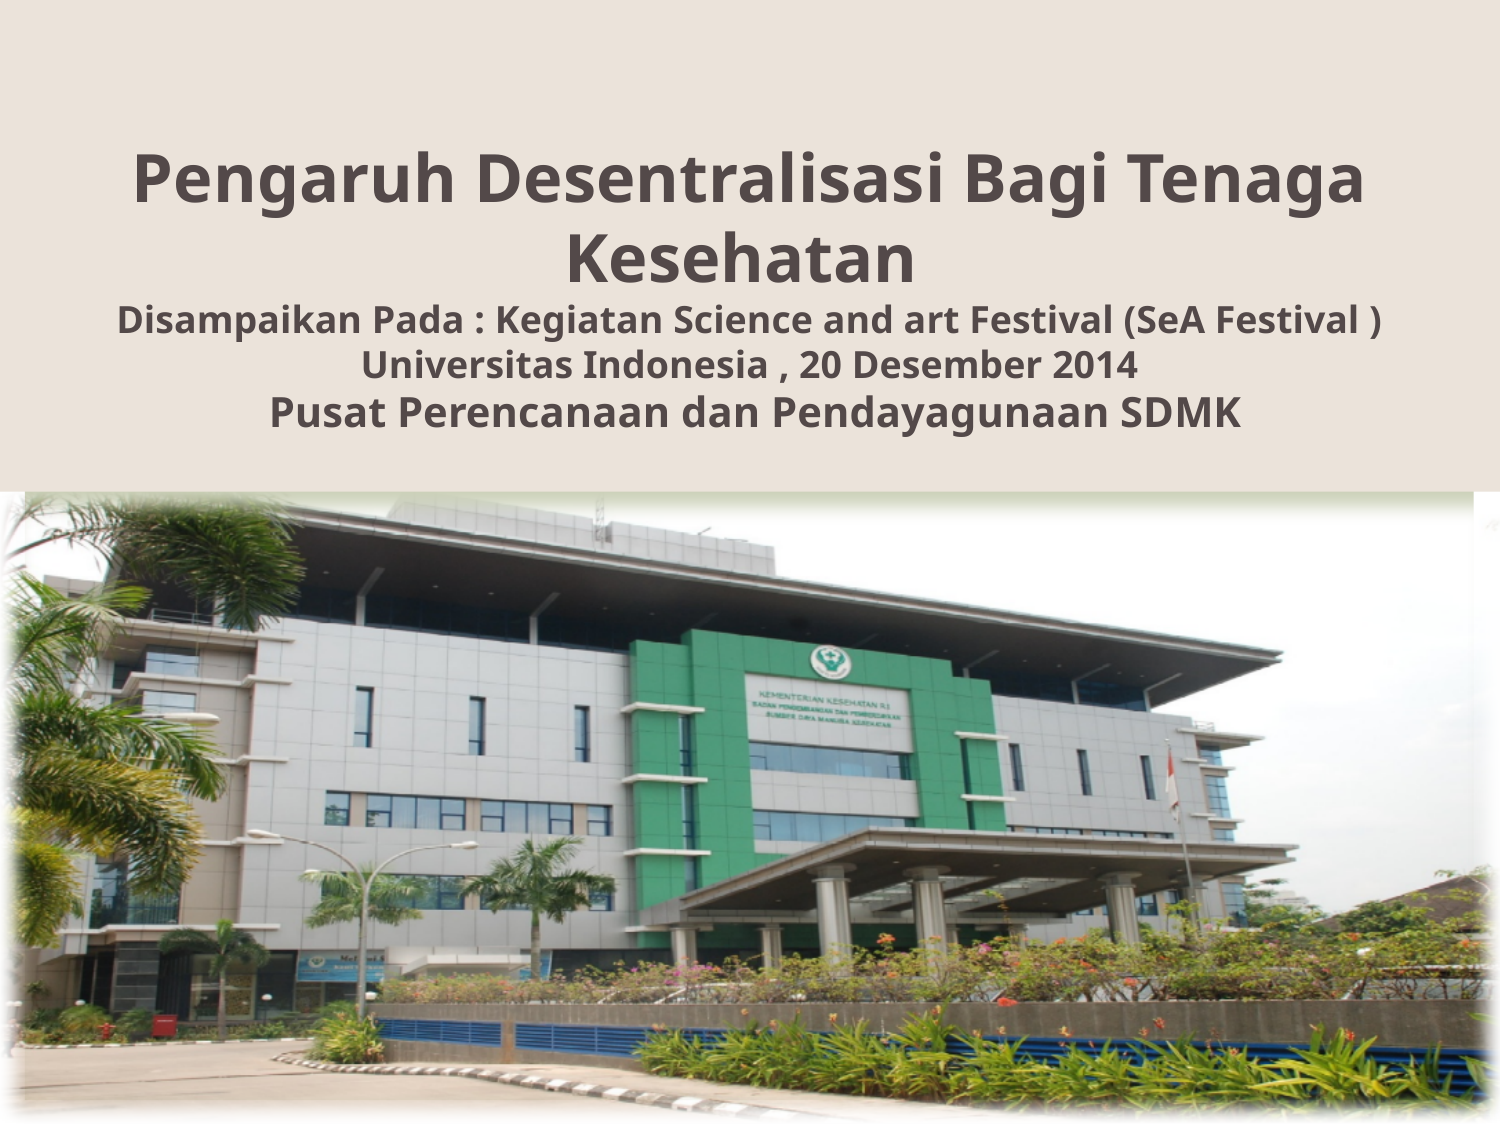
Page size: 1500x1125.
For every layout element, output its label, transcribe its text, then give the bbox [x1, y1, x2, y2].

picture [0, 491, 1500, 1125]
text_box Pengaruh Desentralisasi Bagi Tenaga Kesehatan Disampaikan Pada : Kegiatan Science and art Festival (SeA Festival ) Universitas Indonesia , 20 Desember 2014 Pusat Perencanaan dan Pendayagunaan SDMK [0, 0, 1500, 491]
